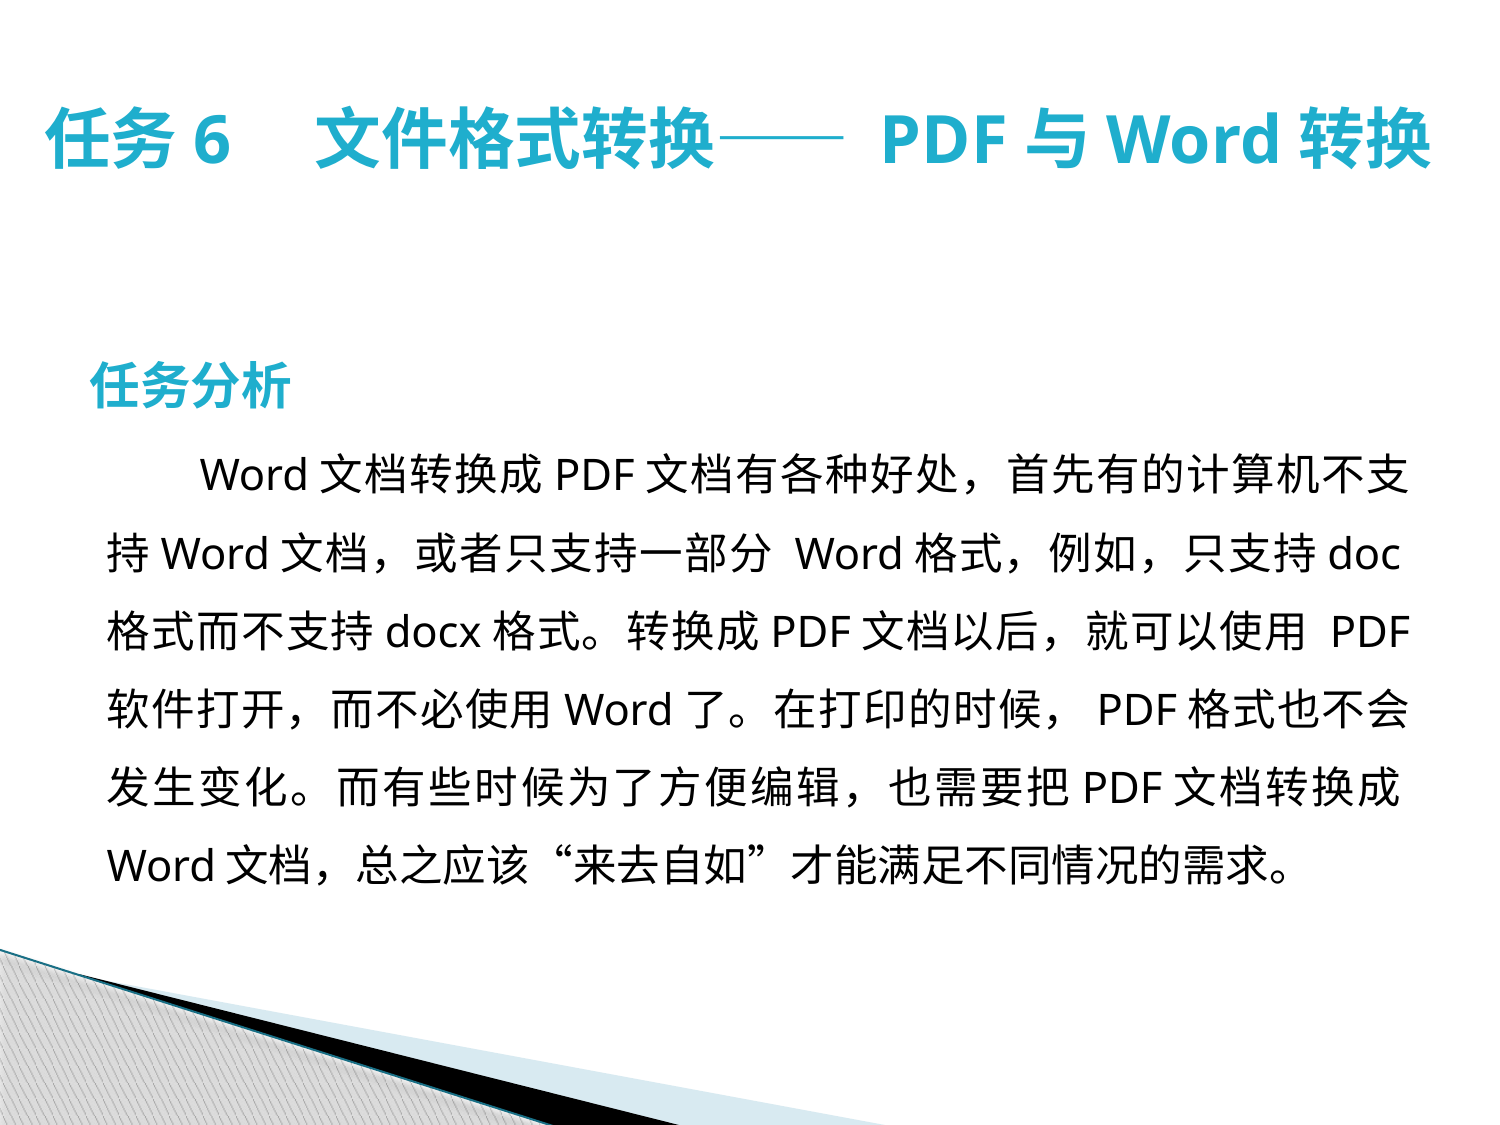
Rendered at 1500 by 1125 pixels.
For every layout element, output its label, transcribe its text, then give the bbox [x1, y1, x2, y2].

list 任务分析 Word文档转换成PDF文档有各种好处，首先有的计算机不支持Word文档，或者只支持一部分 Word格式，例如，只支持doc格式而不支持docx格式。转换成PDF文档以后，就可以使用 PDF 软件打开，而不必使用Word了。在打印的时候，PDF格式也不会发生变化。而有些时候为了方便编辑，也需要把PDF文档转换成Word文档，总之应该“来去自如”才能满足不同情况的需求。 [75, 309, 1425, 953]
title 任务6 文件格式转换—— PDF与Word转换 [29, 42, 1500, 231]
